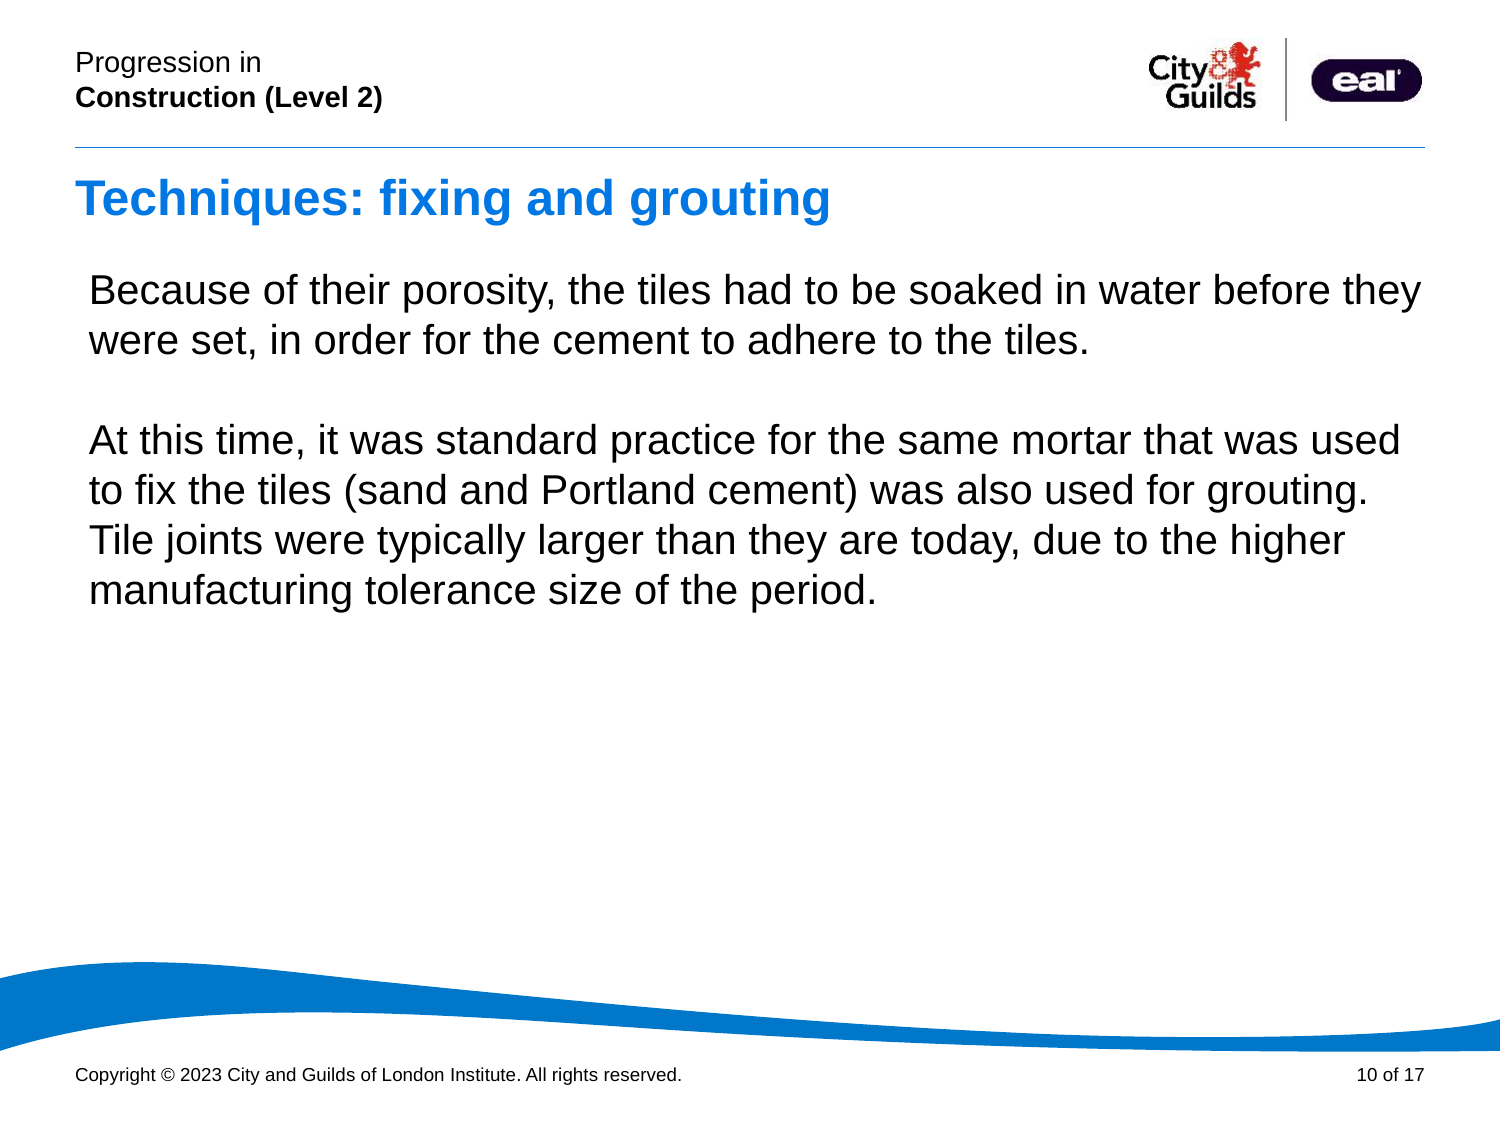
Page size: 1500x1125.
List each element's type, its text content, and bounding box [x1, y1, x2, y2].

title Techniques: fixing and grouting [74, 165, 1426, 229]
text_box Because of their porosity, the tiles had to be soaked in water before they were set, in order for the cement to adhere to the tiles. At this time, it was standard practice for the same mortar that was used to fix the tiles (sand and Portland cement) was also used for grouting. Tile joints were typically larger than they are today, due to the higher manufacturing tolerance size of the period. [74, 255, 1443, 621]
picture [1149, 38, 1422, 121]
